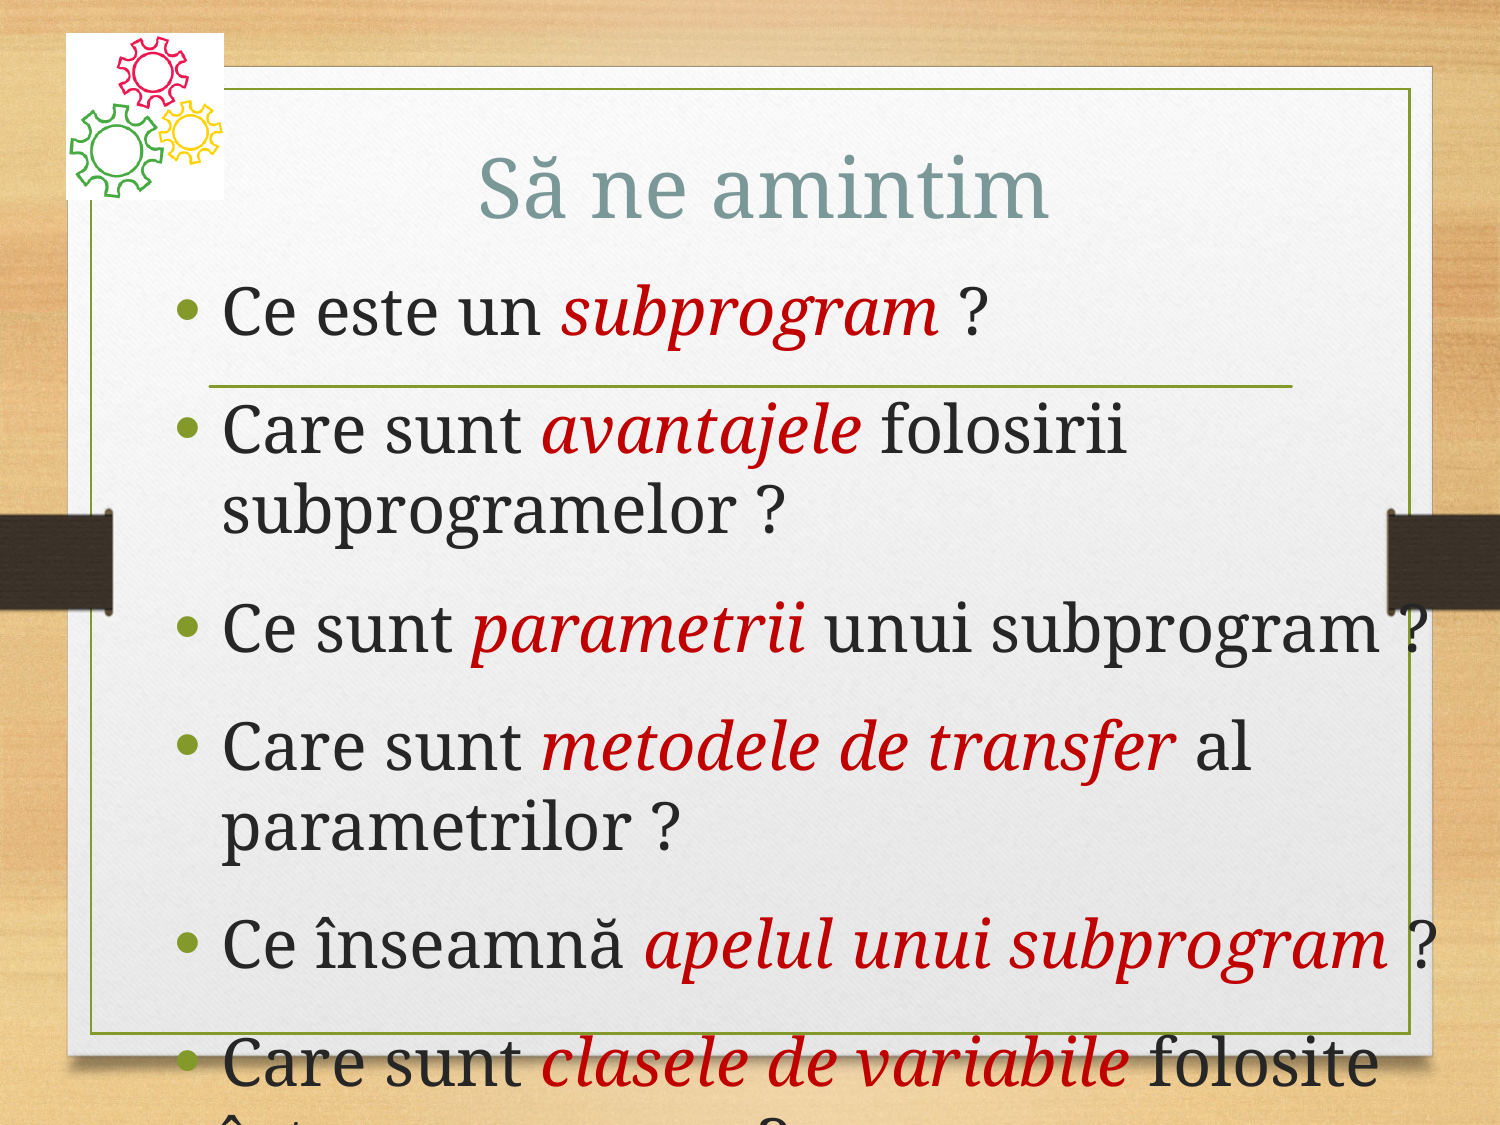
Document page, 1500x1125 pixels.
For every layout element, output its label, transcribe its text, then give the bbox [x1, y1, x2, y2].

title Să ne amintim [206, 78, 1322, 261]
list Ce este un subprogram ? Care sunt avantajele folosirii subprogramelor ? Ce sunt parametrii unui subprogram ? Care sunt metodele de transfer al parametrilor ? Ce înseamnă apelul unui subprogram ? Care sunt clasele de variabile folosite într-un program ? [159, 261, 1459, 1000]
picture [0, 0, 1500, 1125]
